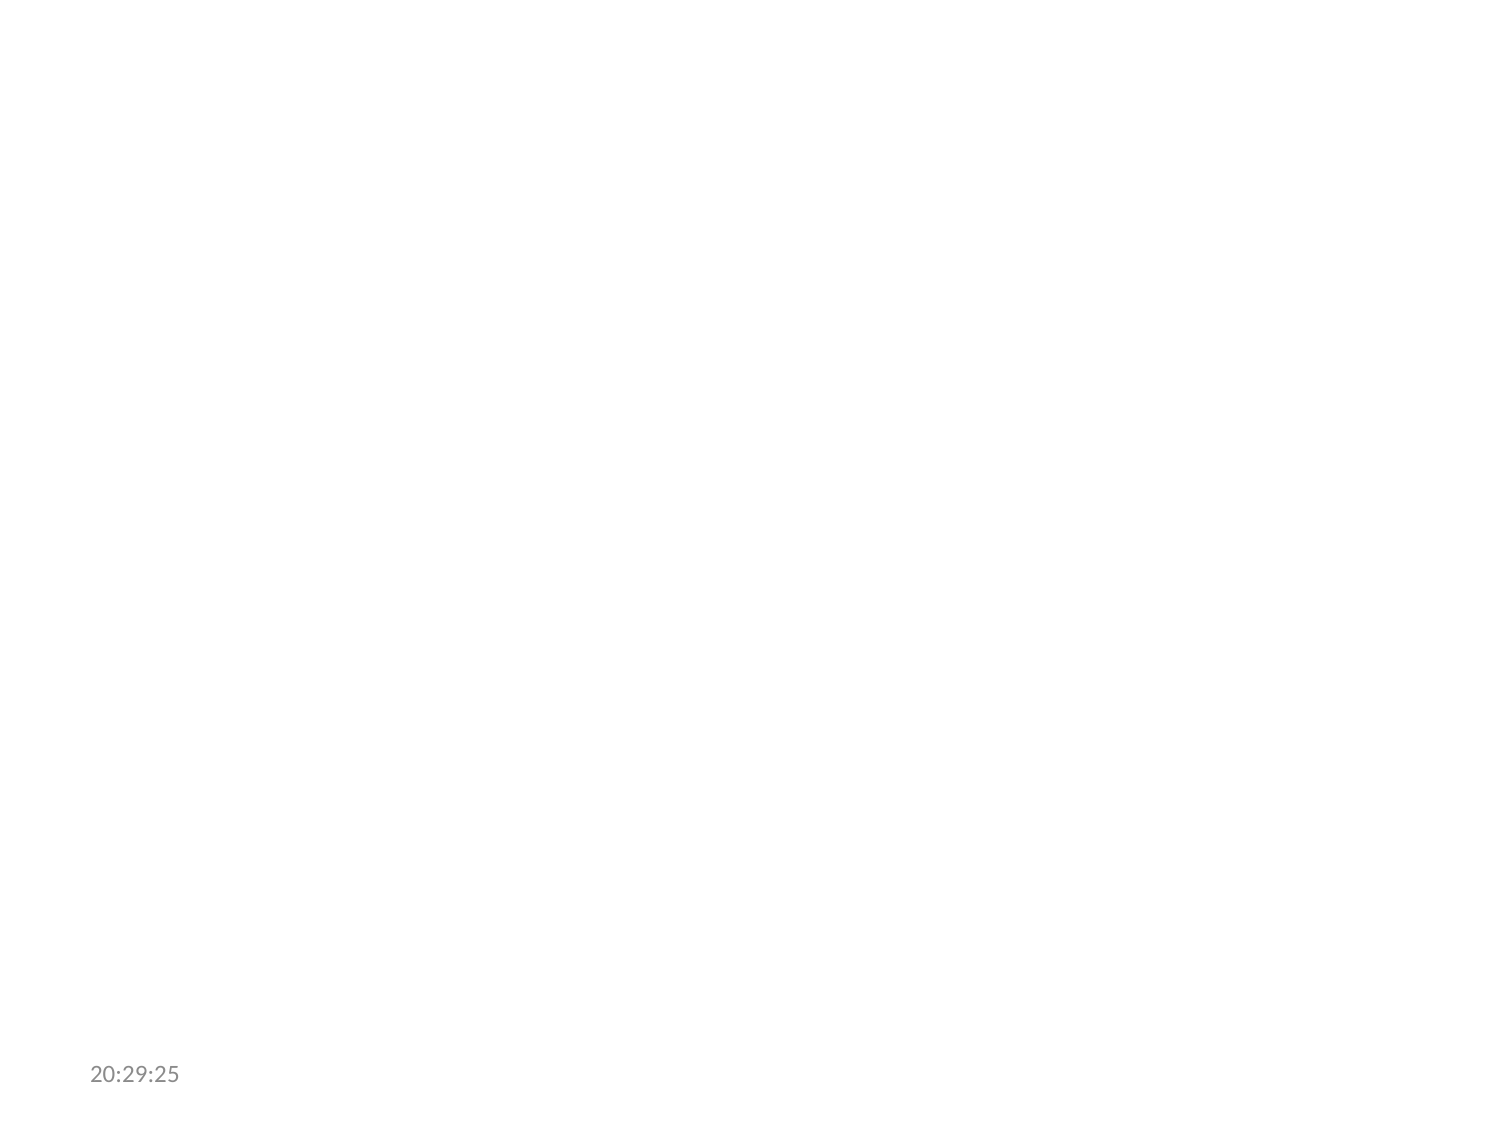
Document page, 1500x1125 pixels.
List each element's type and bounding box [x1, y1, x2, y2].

slide_number [75, 1042, 425, 1103]
